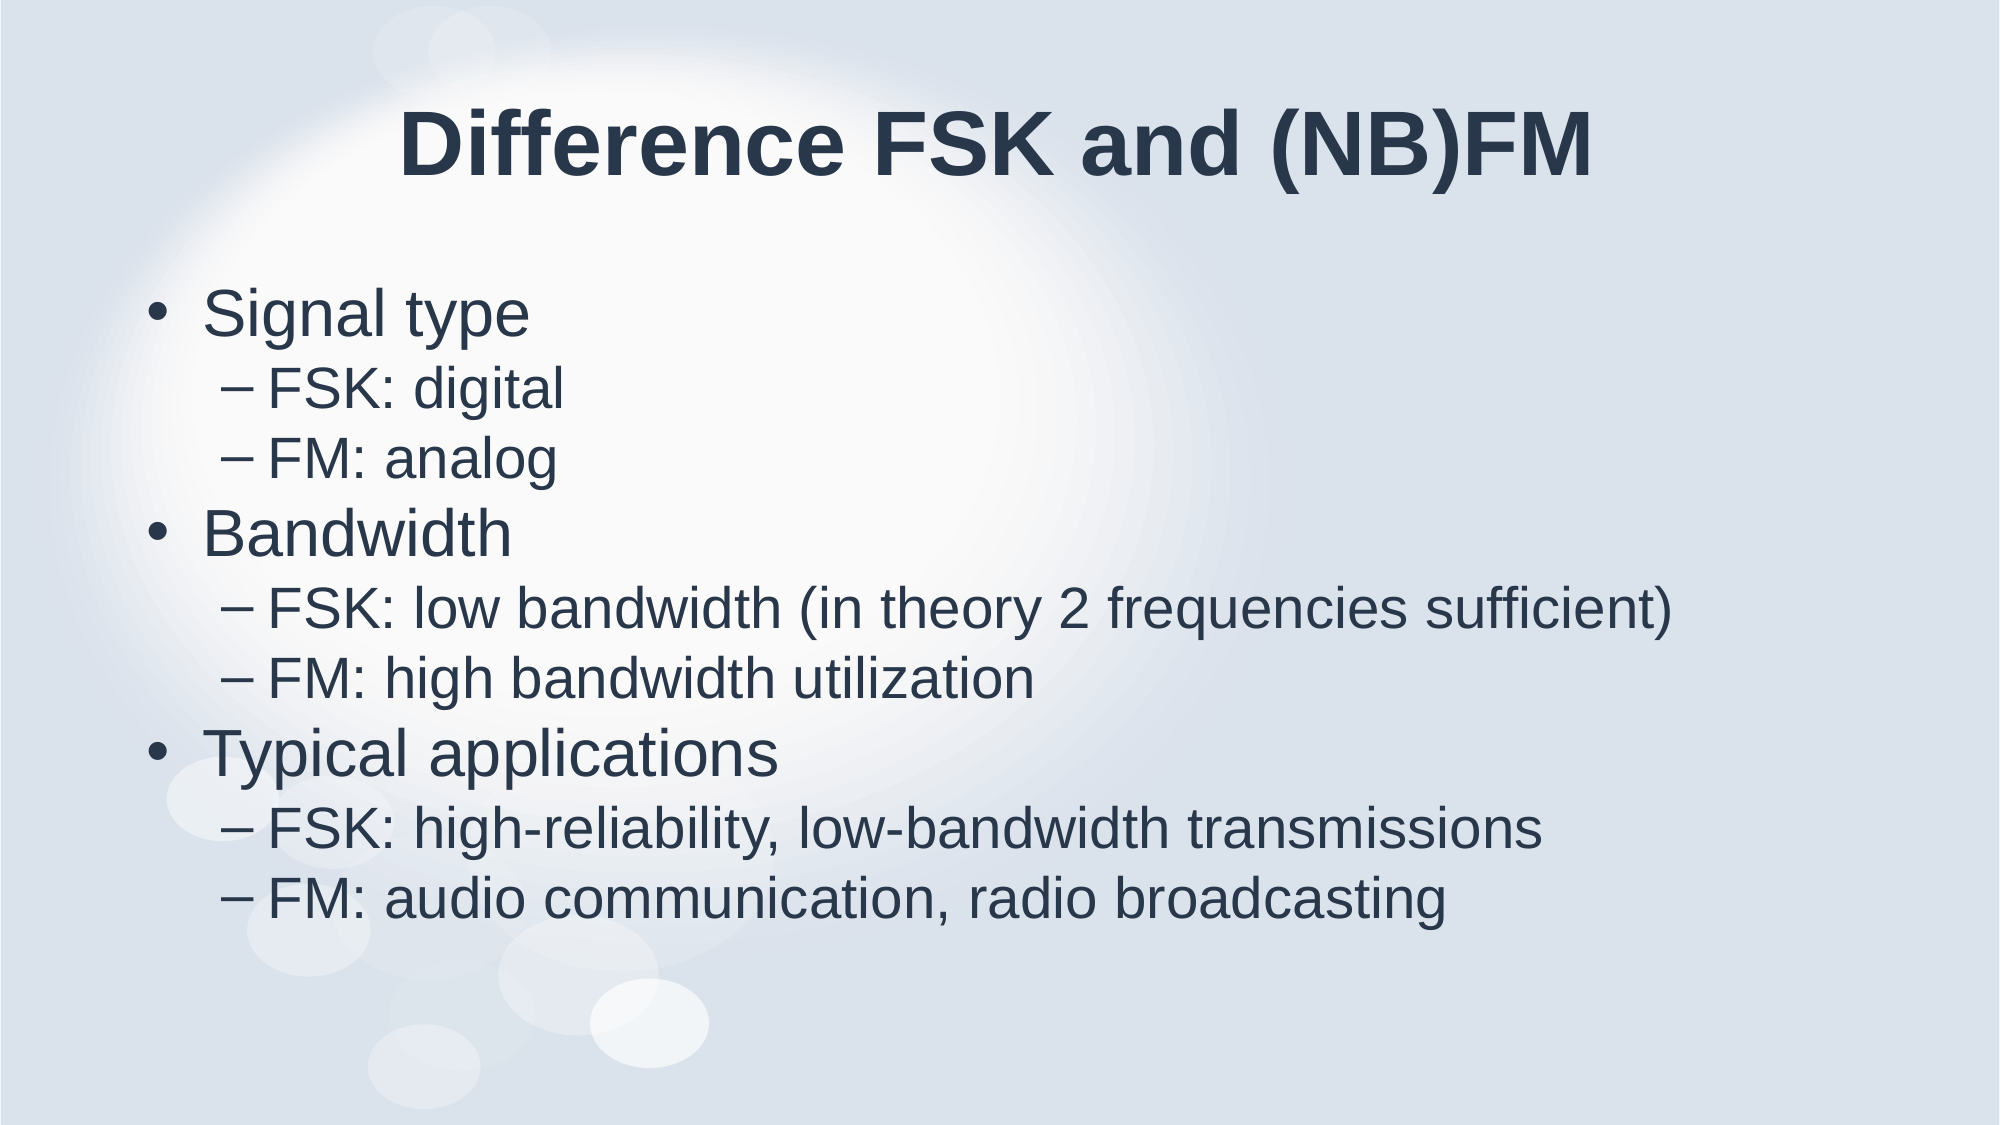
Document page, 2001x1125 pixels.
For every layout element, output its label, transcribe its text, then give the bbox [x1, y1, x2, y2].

title Difference FSK and (NB)FM [129, 45, 1867, 233]
list Signal type FSK: digital FM: analog Bandwidth FSK: low bandwidth (in theory 2 frequencies sufficient) FM: high bandwidth utilization Typical applications FSK: high-reliability, low-bandwidth transmissions FM: audio communication, radio broadcasting [131, 262, 1867, 1005]
